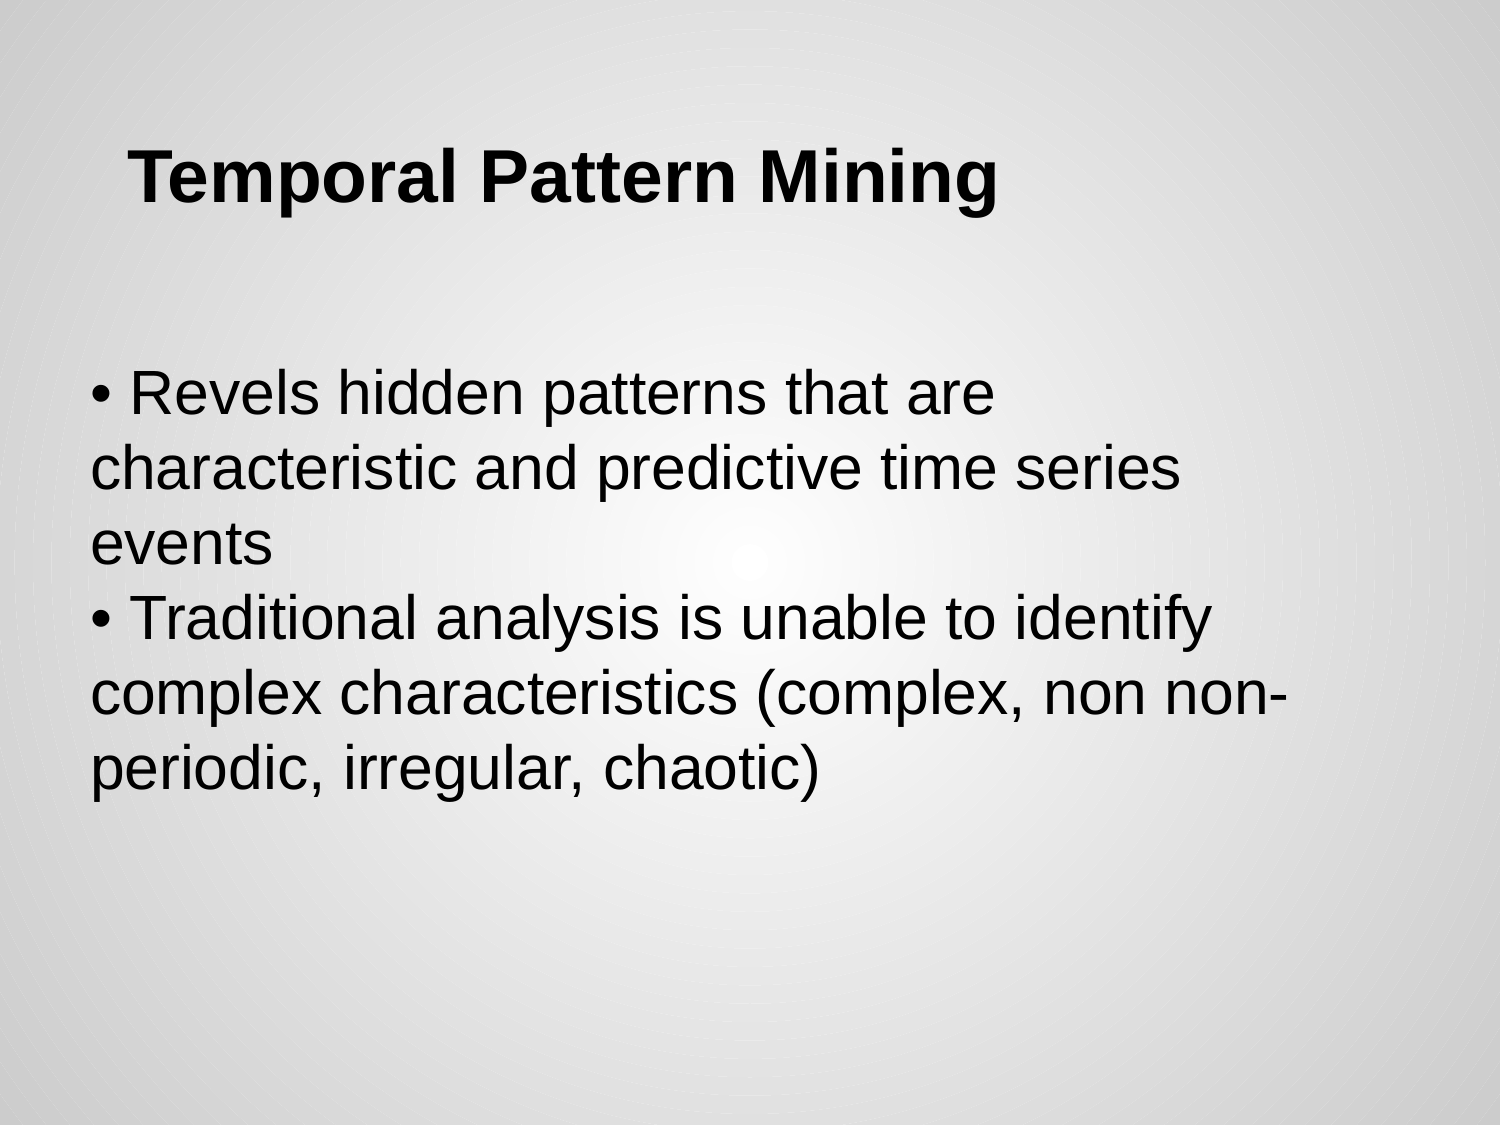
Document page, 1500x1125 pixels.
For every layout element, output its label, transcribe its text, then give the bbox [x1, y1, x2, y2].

text_box [392, 346, 886, 839]
title Temporal Pattern Mining [75, 45, 1425, 233]
list • Revels hidden patterns that are characteristic and predictive time series events • Traditional analysis is unable to identify complex characteristics (complex, non non- periodic, irregular, chaotic) [75, 262, 1425, 1078]
